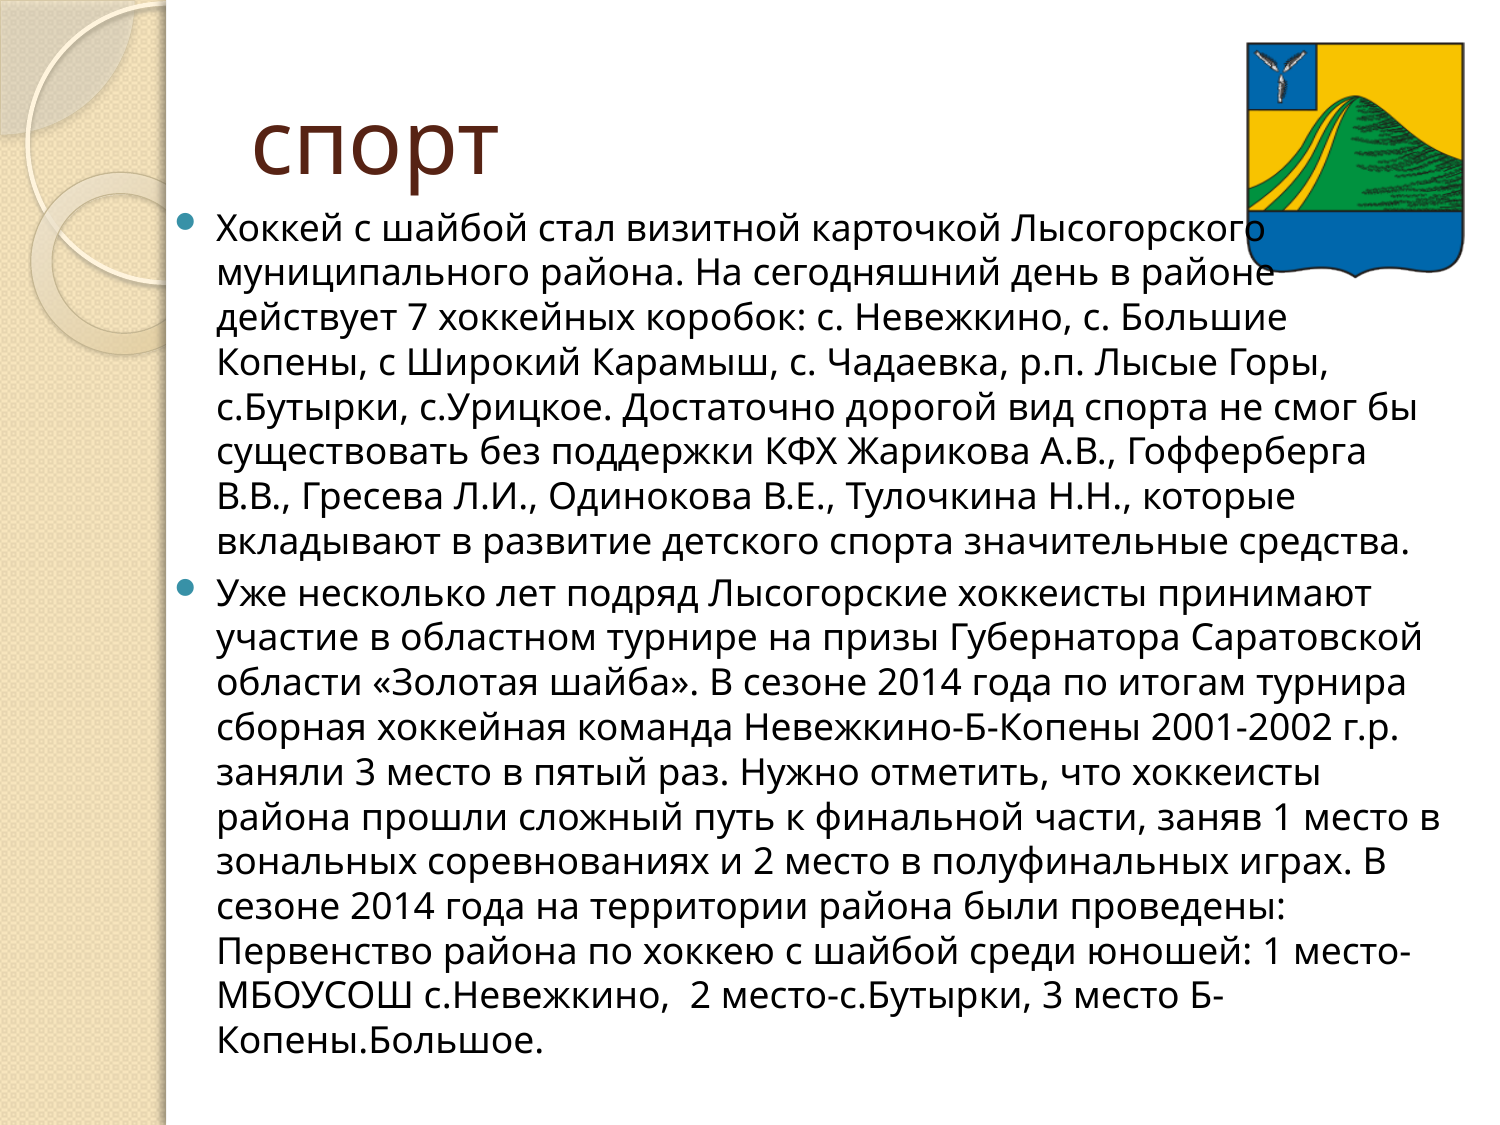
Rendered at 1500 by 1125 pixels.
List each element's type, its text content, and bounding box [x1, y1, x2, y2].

picture [1245, 42, 1465, 280]
title спорт [235, 45, 1239, 196]
list Хоккей с шайбой стал визитной карточкой Лысогорского муниципального района. На сегодняшний день в районе действует 7 хоккейных коробок: с. Невежкино, с. Большие Копены, с Широкий Карамыш, с. Чадаевка, р.п. Лысые Горы, с.Бутырки, с.Урицкое. Достаточно дорогой вид спорта не смог бы существовать без поддержки КФХ Жарикова А.В., Гофферберга В.В., Гресева Л.И., Одинокова В.Е., Тулочкина Н.Н., которые вкладывают в развитие детского спорта значительные средства. Уже несколько лет подряд Лысогорские хоккеисты принимают участие в областном турнире на призы Губернатора Саратовской области «Золотая шайба». В сезоне 2014 года по итогам турнира сборная хоккейная команда Невежкино-Б-Копены 2001-2002 г.р. заняли 3 место в пятый раз. Нужно отметить, что хоккеисты района прошли сложный путь к финальной части, заняв 1 место в зональных соревнованиях и 2 место в полуфинальных играх. В сезоне 2014 года на территории района были проведены: Первенство района по хоккею с шайбой среди юношей: 1 место-МБОУСОШ с.Невежкино, 2 место-с.Бутырки, 3 место Б-Копены.Большое. [147, 196, 1466, 1094]
